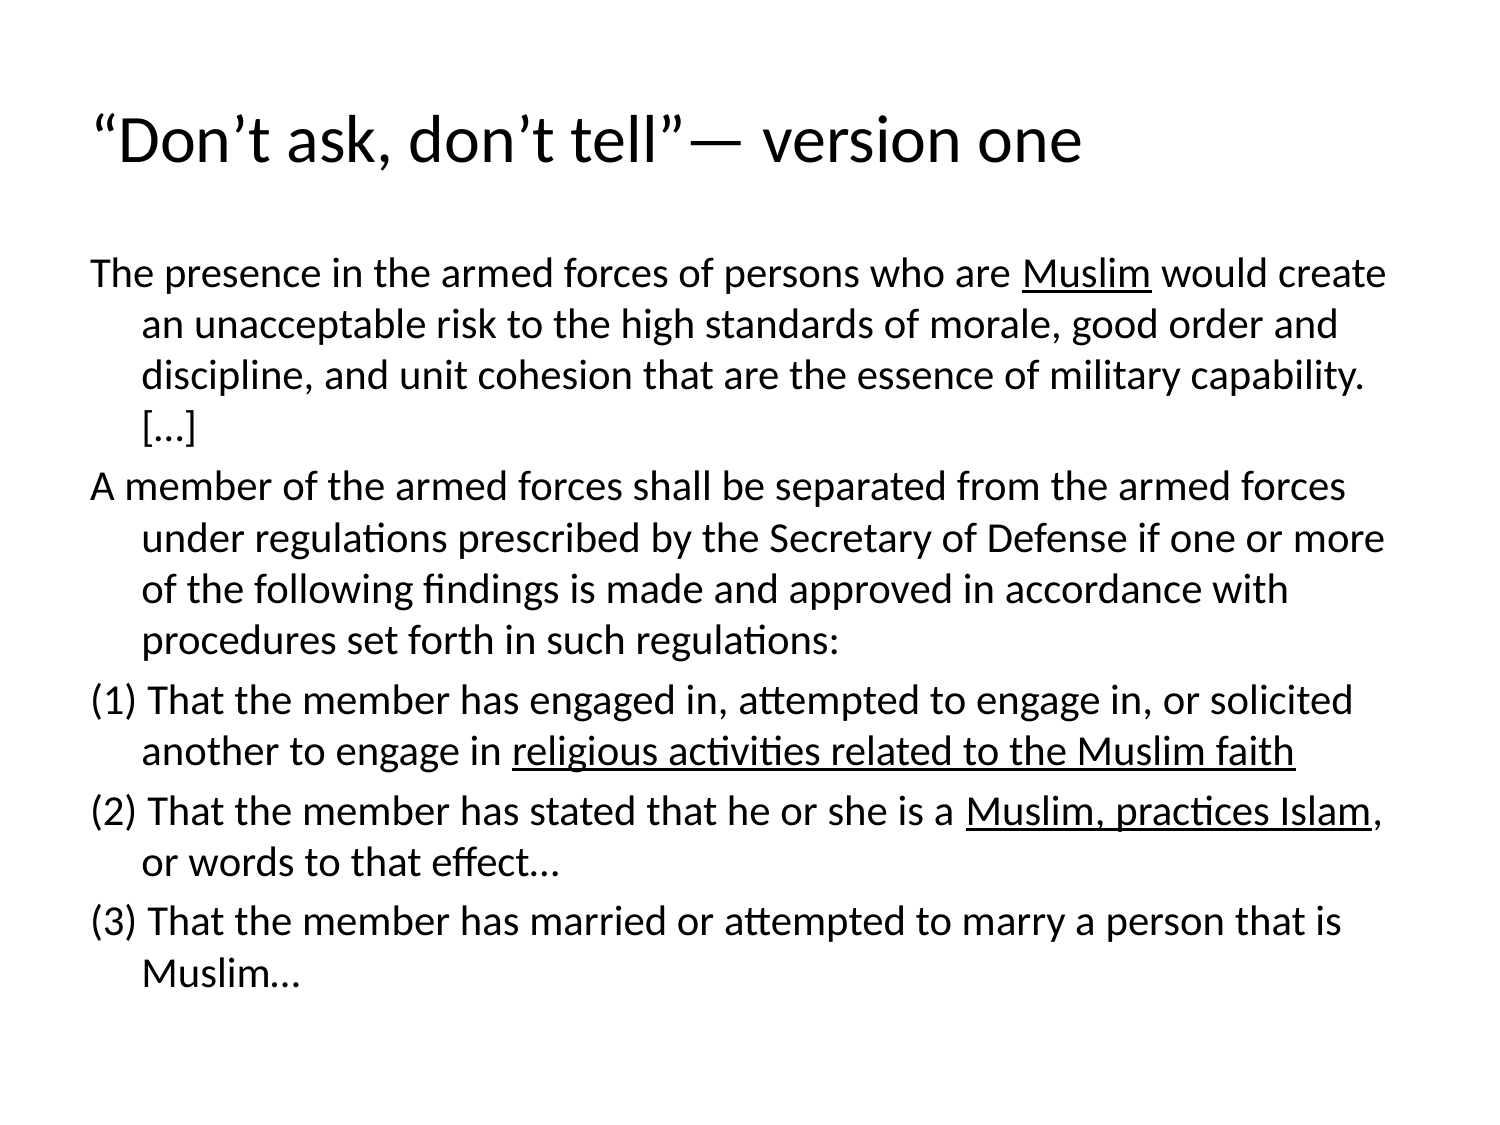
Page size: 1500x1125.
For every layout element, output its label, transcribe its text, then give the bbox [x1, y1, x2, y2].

list “Don’t ask, don’t tell”— version one The presence in the armed forces of persons who are Muslim would create an unacceptable risk to the high standards of morale, good order and discipline, and unit cohesion that are the essence of military capability. […] A member of the armed forces shall be separated from the armed forces under regulations prescribed by the Secretary of Defense if one or more of the following findings is made and approved in accordance with procedures set forth in such regulations: (1) That the member has engaged in, attempted to engage in, or solicited another to engage in religious activities related to the Muslim faith (2) That the member has stated that he or she is a Muslim, practices Islam, or words to that effect… (3) That the member has married or attempted to marry a person that is Muslim… [75, 87, 1425, 1005]
